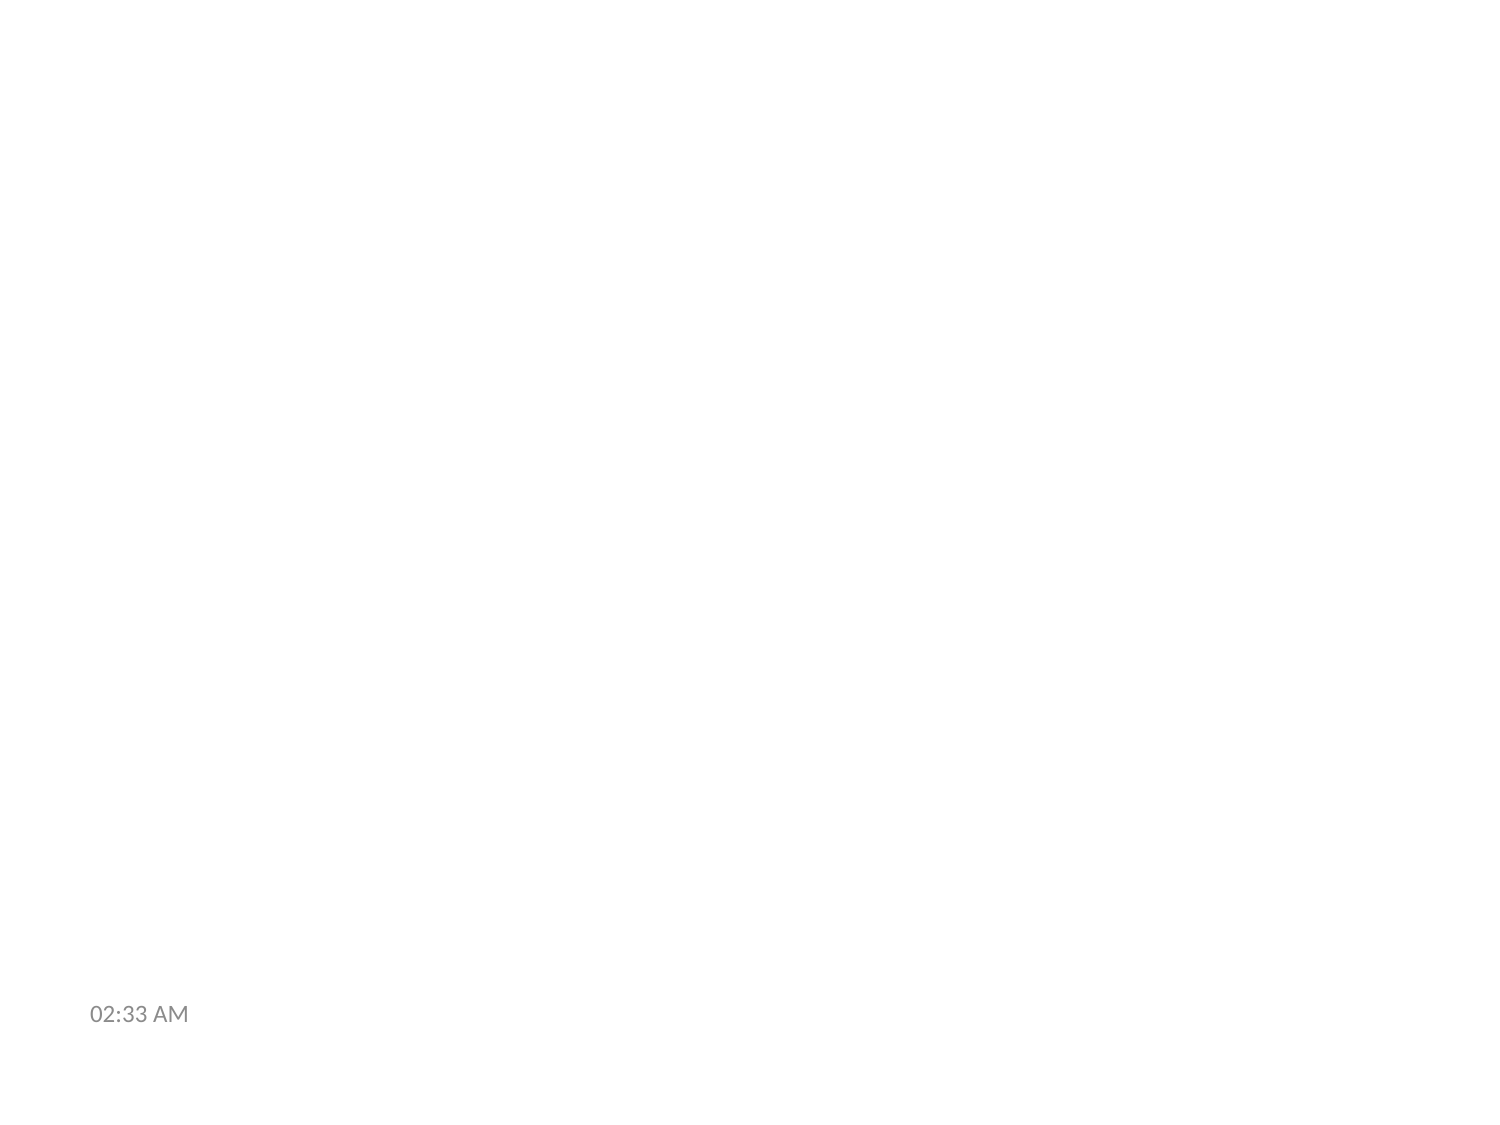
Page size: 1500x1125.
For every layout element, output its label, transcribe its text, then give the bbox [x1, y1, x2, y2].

text_box 3:35 PM [75, 982, 425, 1043]
